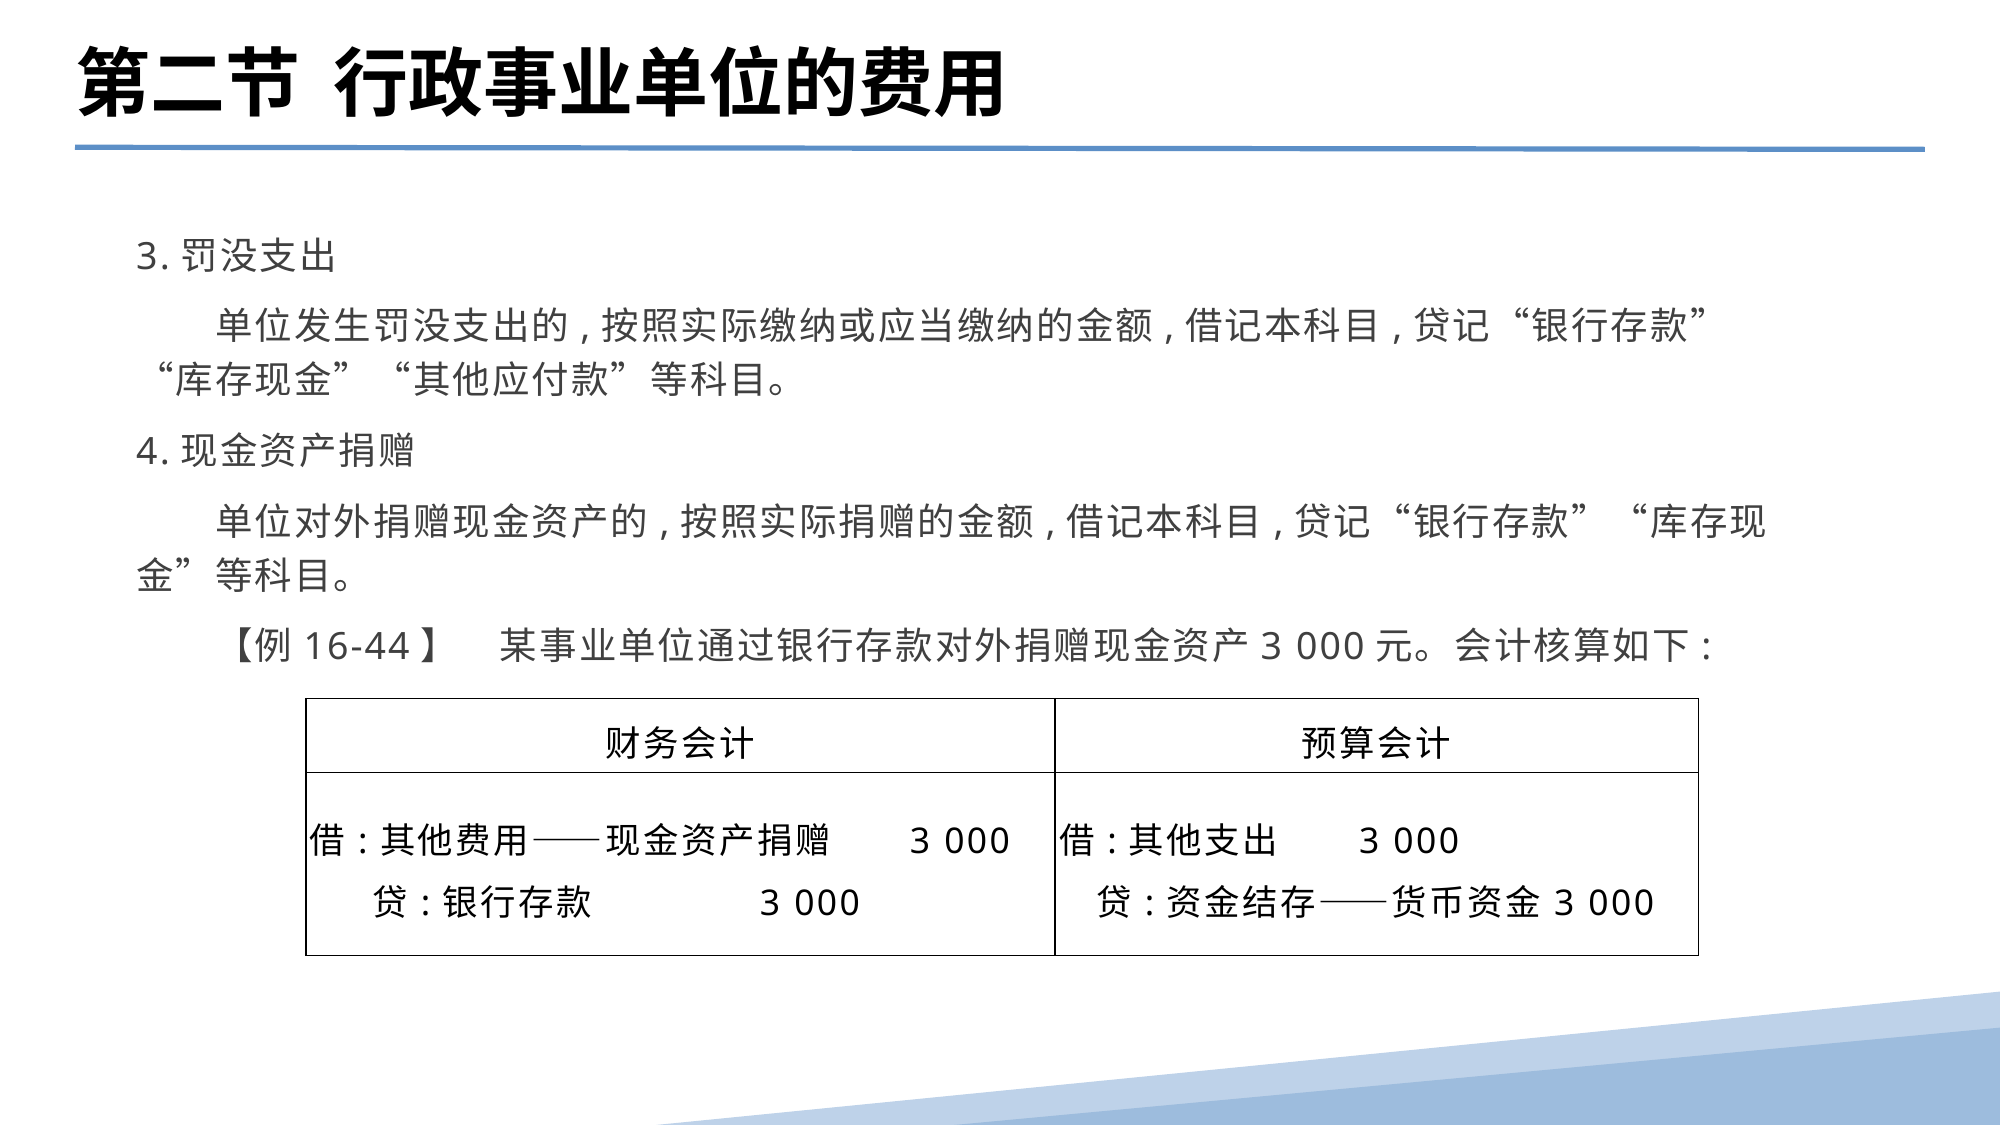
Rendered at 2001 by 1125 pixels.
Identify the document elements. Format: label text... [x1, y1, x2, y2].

text_box 3.罚没支出 单位发生罚没支出的,按照实际缴纳或应当缴纳的金额,借记本科目,贷记“银行存款”“库存现金”“其他应付款”等科目。 4.现金资产捐赠 单位对外捐赠现金资产的,按照实际捐赠的金额,借记本科目,贷记“银行存款”“库存现金”等科目。 【例16-44】 某事业单位通过银行存款对外捐赠现金资产3 000元。会计核算如下: [125, 214, 1802, 676]
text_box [656, 991, 2000, 1125]
text_box 第二节 行政事业单位的费用 [75, 24, 1925, 125]
table_header 预算会计 [1056, 699, 1698, 772]
table_cell 借:其他支出 3 000 贷:资金结存——货币资金3 000 [1056, 773, 1698, 955]
table_header 财务会计 [307, 699, 1054, 772]
table_cell 借:其他费用——现金资产捐赠 3 000 贷:银行存款 3 000 [307, 773, 1054, 955]
